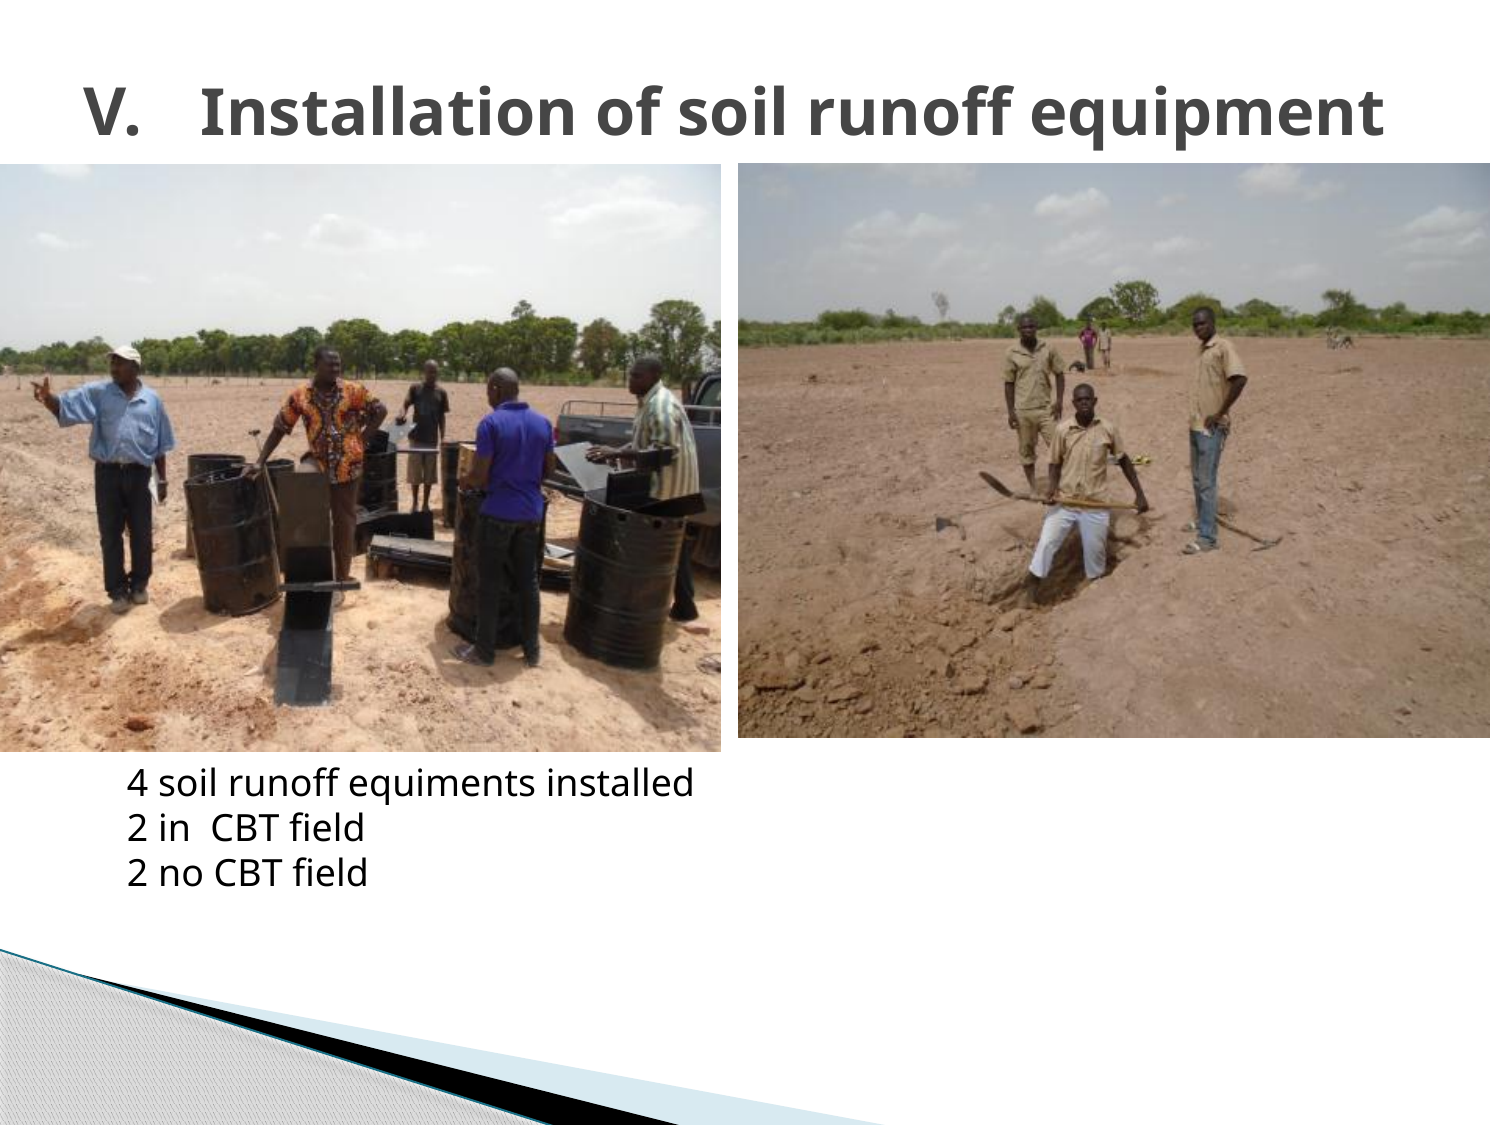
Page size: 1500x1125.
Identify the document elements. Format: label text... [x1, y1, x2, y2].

picture [0, 164, 722, 752]
picture [737, 163, 1490, 738]
text_box 4 soil runoff equiments installed 2 in CBT field 2 no CBT field [112, 751, 1447, 902]
title V. Installation of soil runoff equipment [69, 56, 1419, 161]
